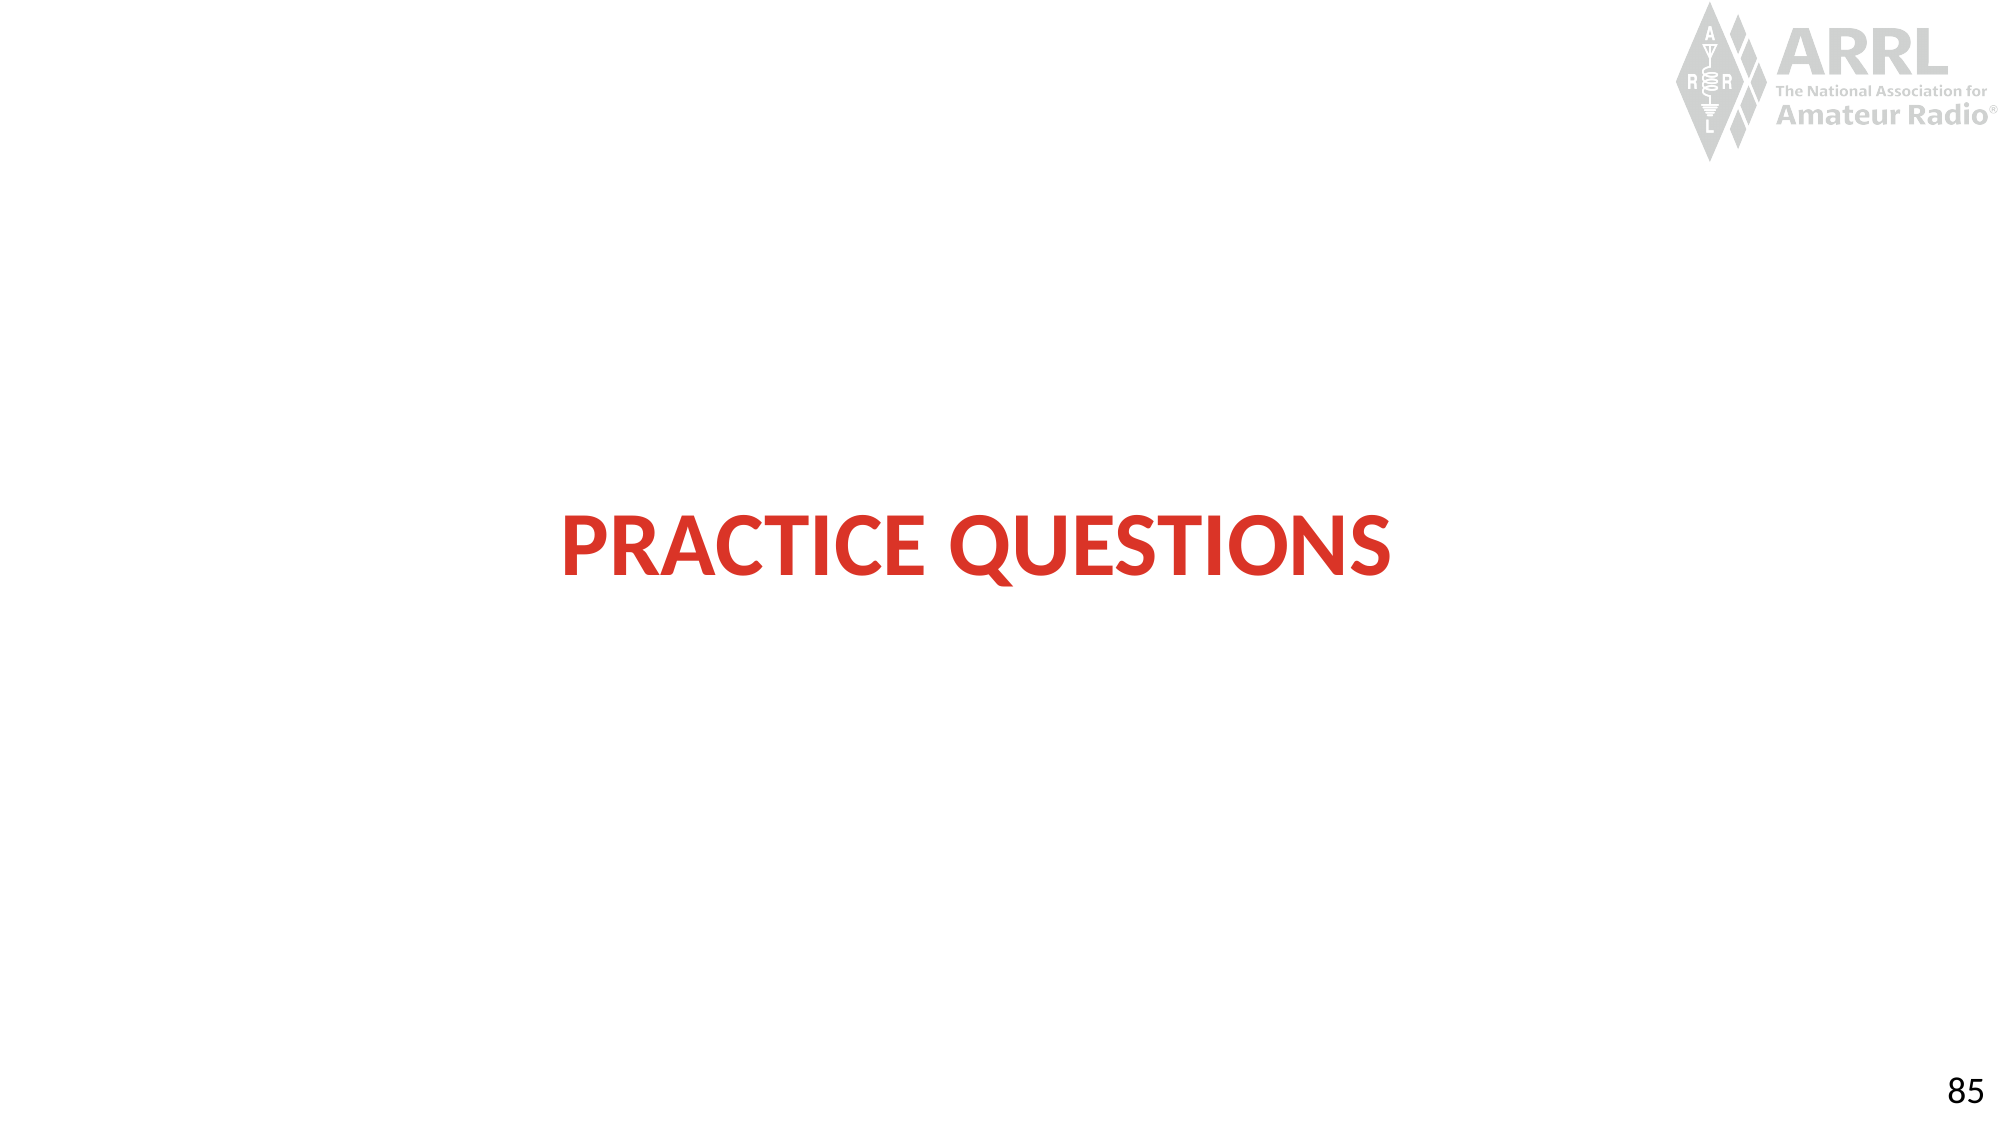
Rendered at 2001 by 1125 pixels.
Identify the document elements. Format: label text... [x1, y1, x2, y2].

picture [1674, 0, 2000, 164]
title PRACTICE QUESTIONS [114, 437, 1840, 655]
